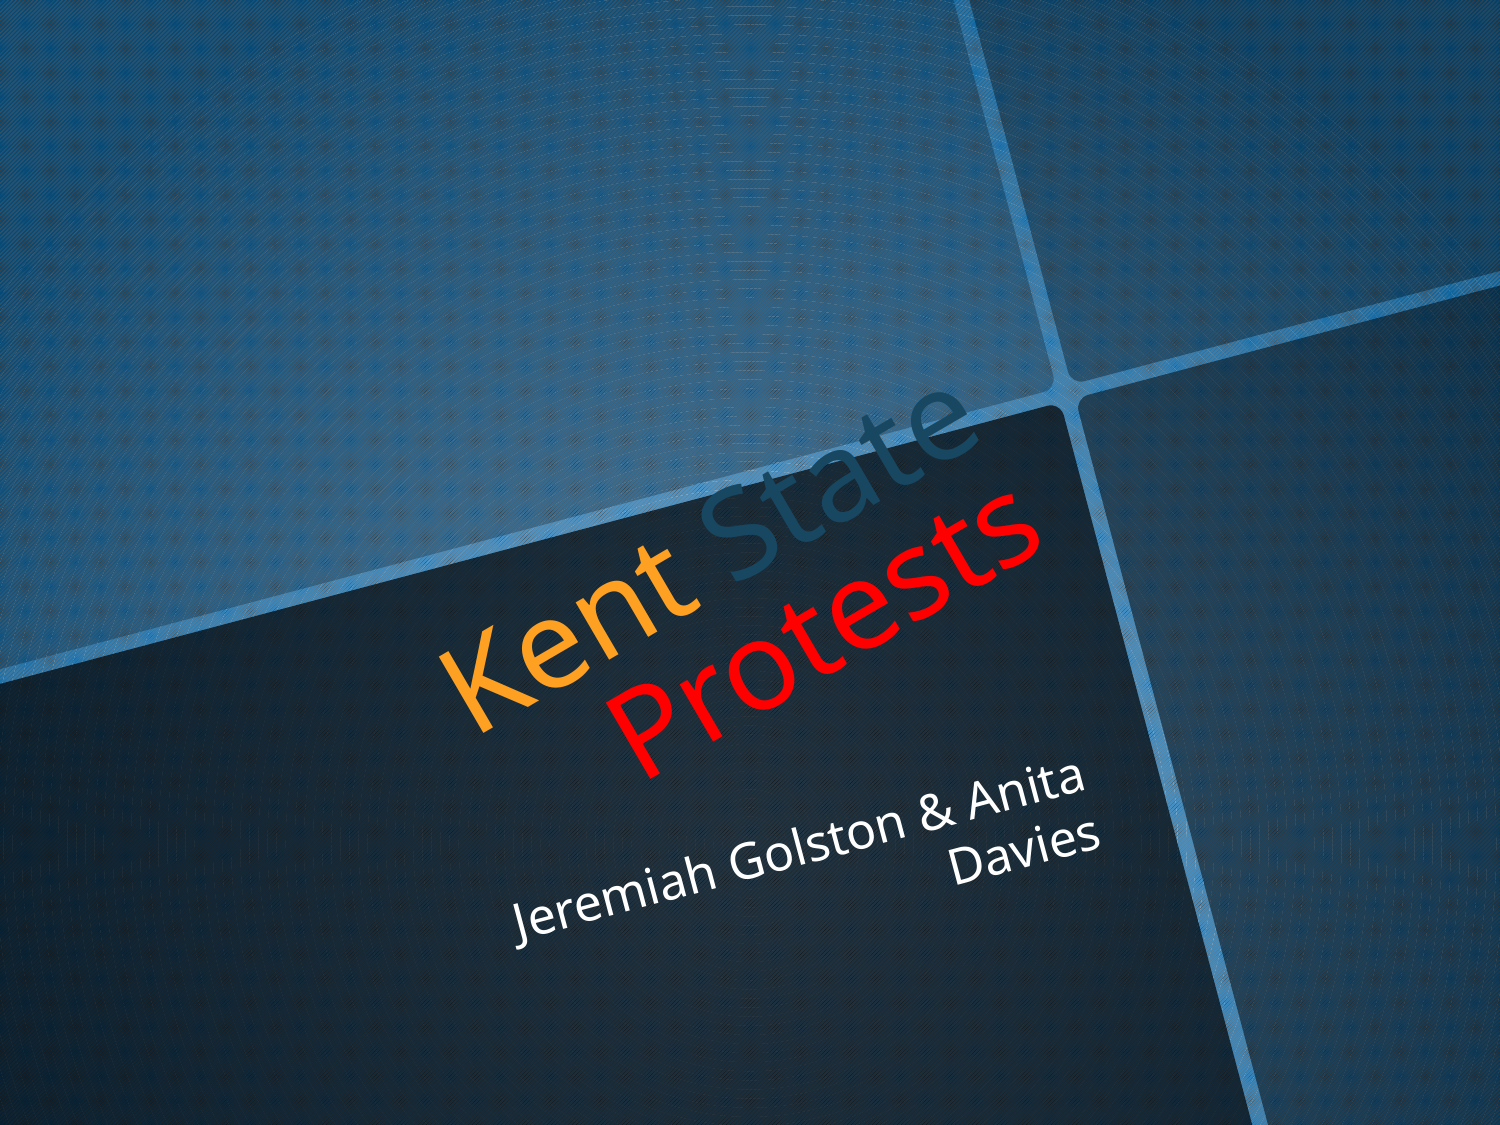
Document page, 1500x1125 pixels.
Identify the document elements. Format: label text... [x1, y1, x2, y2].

subtitle Jeremiah Golston & Anita Davies [350, 728, 1136, 1106]
title Kent State Protests [99, 337, 1081, 1062]
